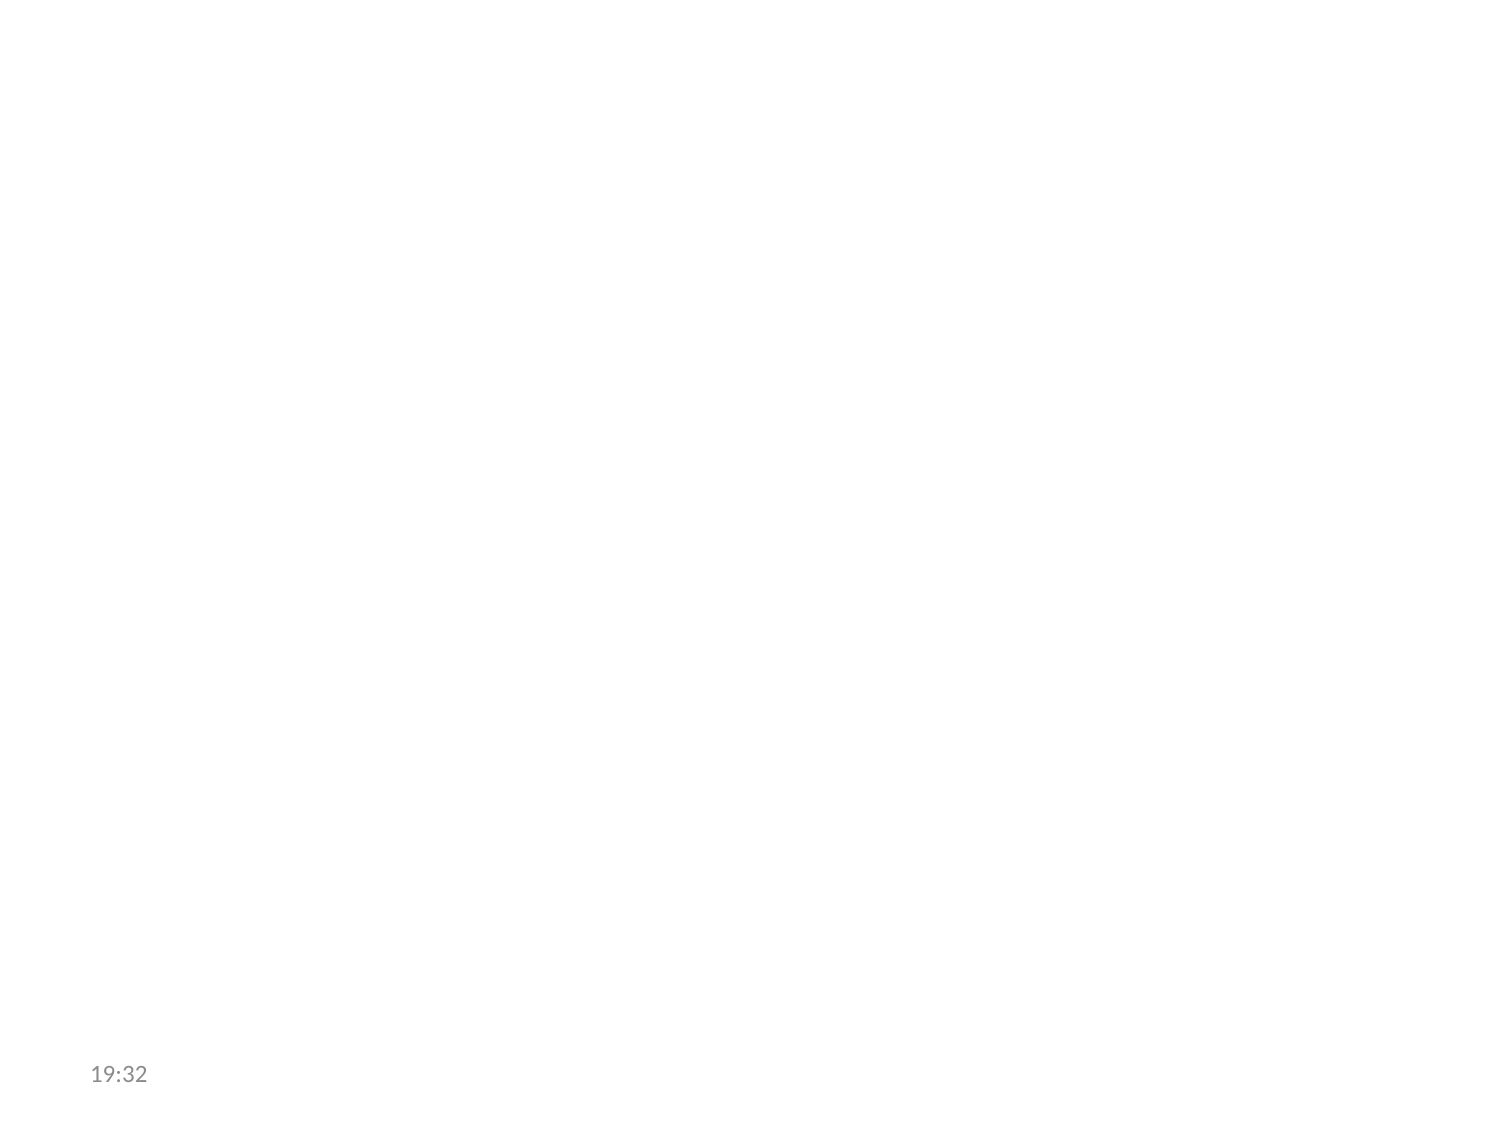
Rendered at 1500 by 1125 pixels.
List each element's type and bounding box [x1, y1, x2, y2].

slide_number [75, 1042, 425, 1103]
